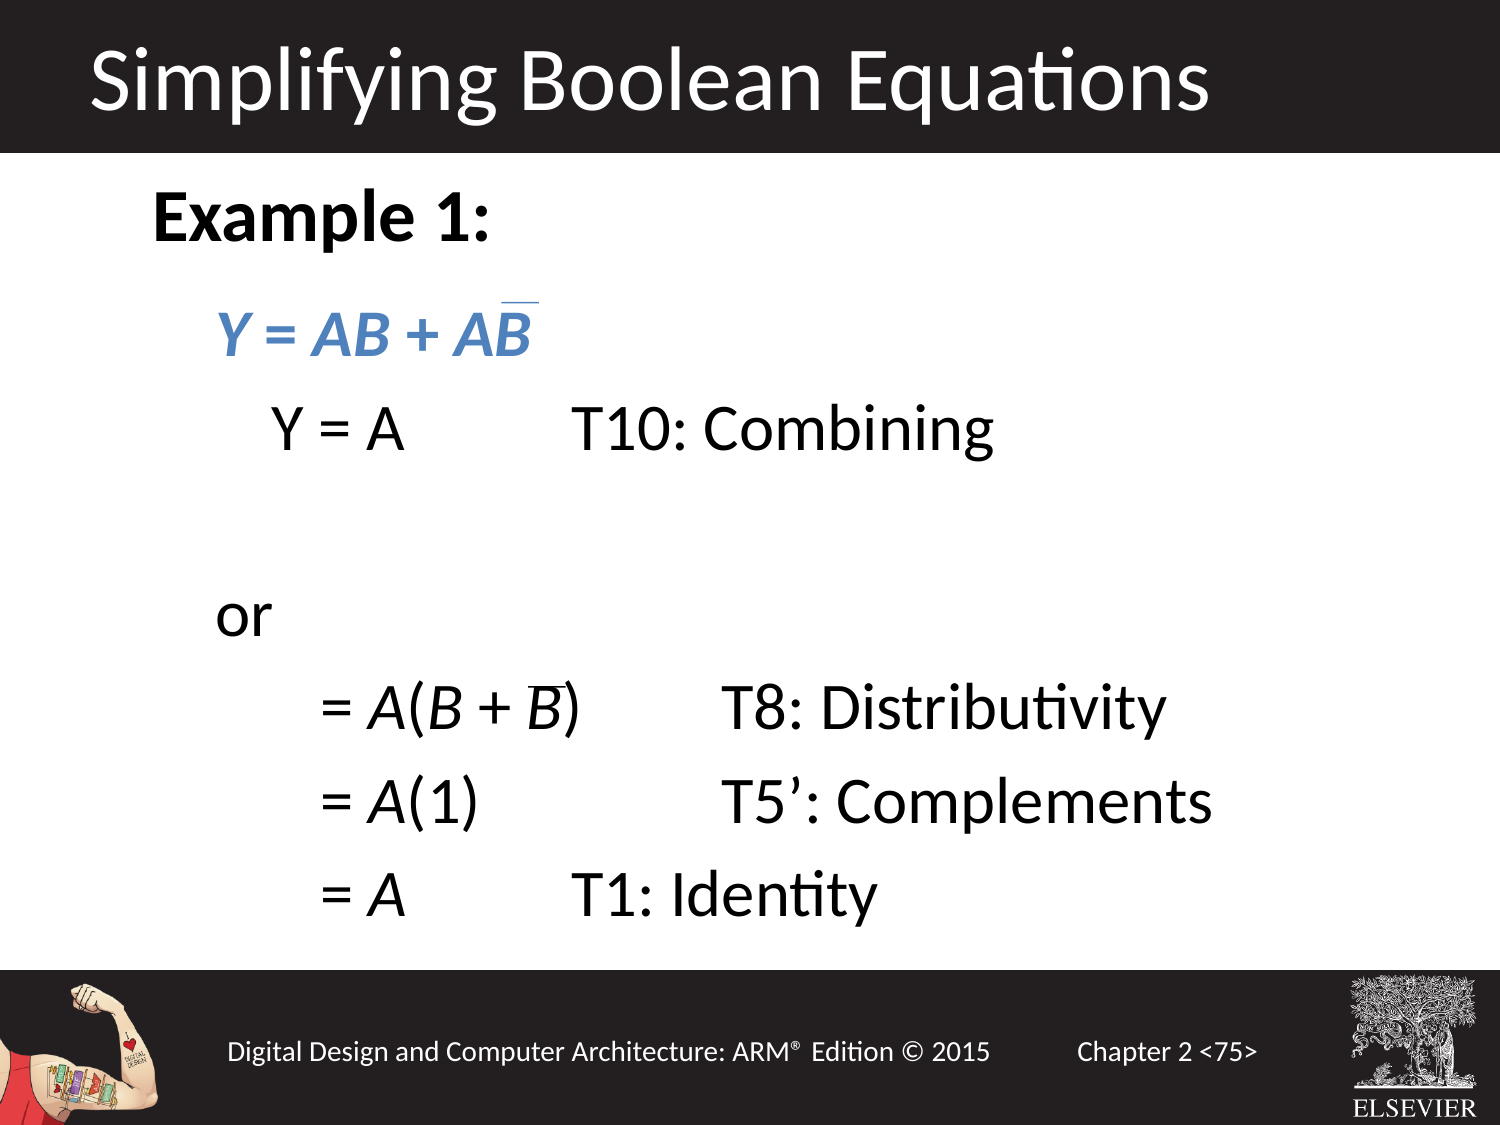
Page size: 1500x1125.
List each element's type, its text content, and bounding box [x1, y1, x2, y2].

text_box Simplifying Boolean Equations [75, 11, 1375, 136]
text_box Example 1: [137, 159, 713, 265]
list Y = AB + AB Y = A T10: Combining or = A(B + B) T8: Distributivity = A(1) T5’: Complements = A T1: Identity [200, 282, 1343, 1025]
picture [1350, 974, 1477, 1117]
picture [0, 979, 163, 1125]
